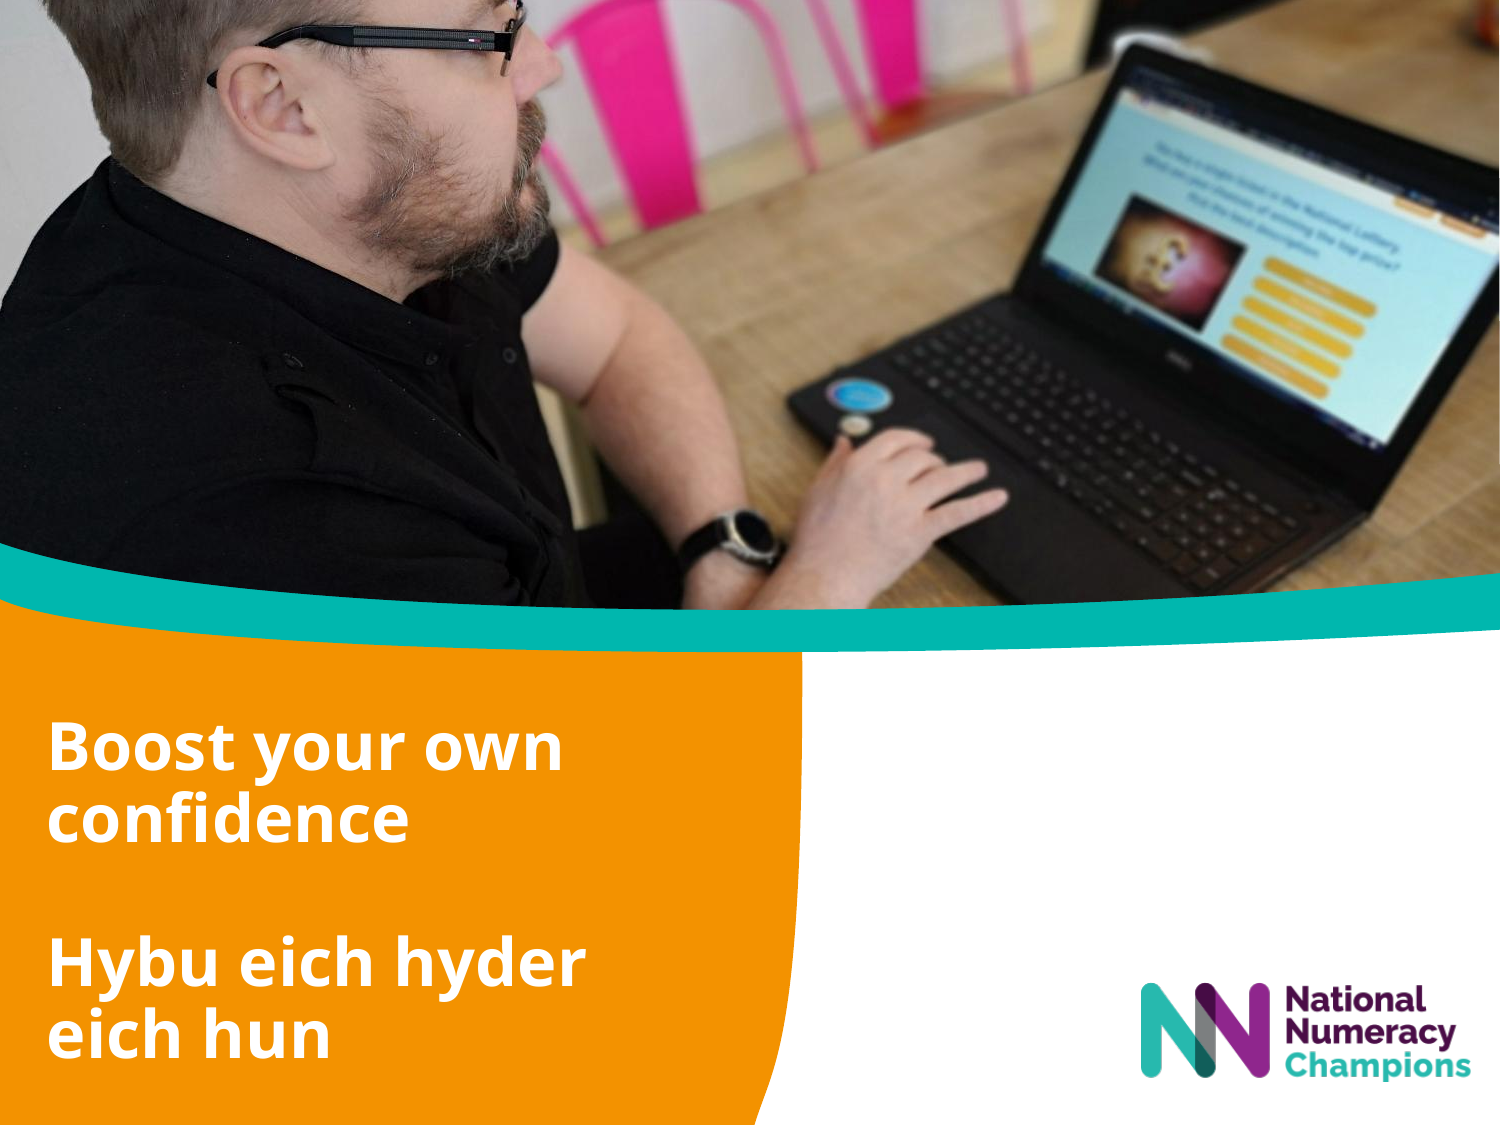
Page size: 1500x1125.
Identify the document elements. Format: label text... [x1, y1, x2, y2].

list Boost your own confidence Hybu eich hyder eich hun [31, 705, 724, 896]
picture [0, 0, 1500, 611]
